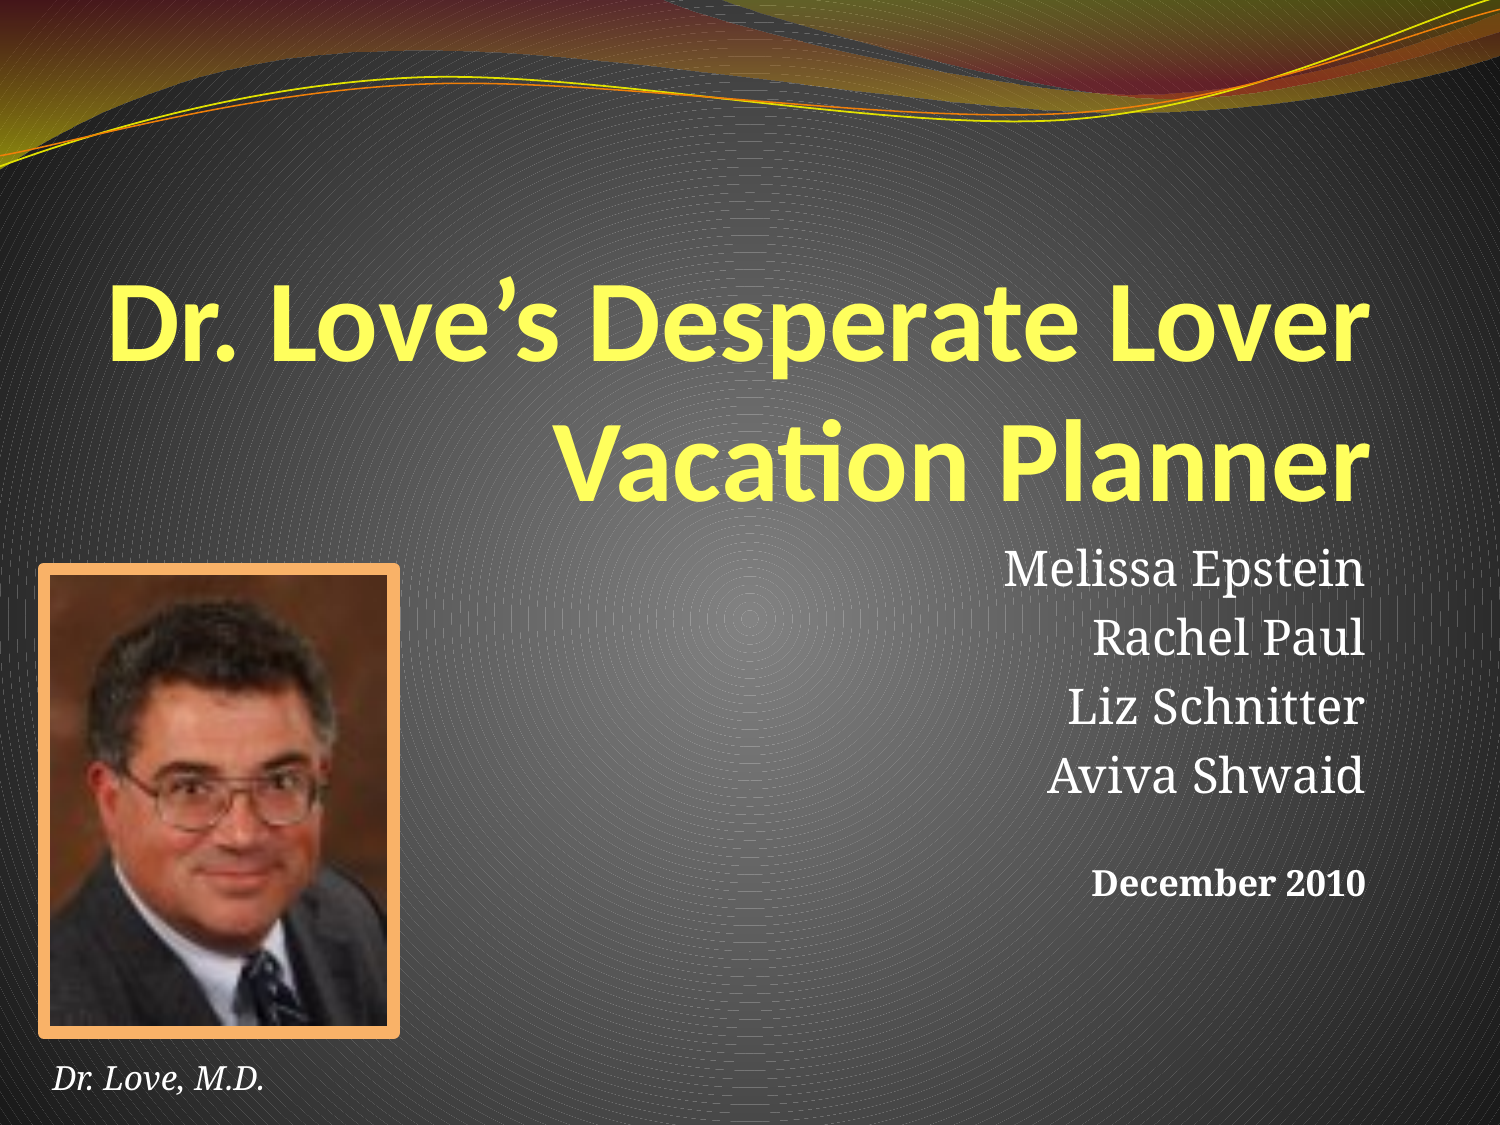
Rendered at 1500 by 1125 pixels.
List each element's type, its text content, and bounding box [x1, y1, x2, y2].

picture [49, 574, 388, 1027]
text_box Dr. Love, M.D. [37, 1049, 950, 1105]
title Dr. Love’s Desperate Lover Vacation Planner [87, 224, 1376, 525]
subtitle Melissa Epstein Rachel Paul Liz Schnitter Aviva Shwaid December 2010 [87, 529, 1376, 913]
